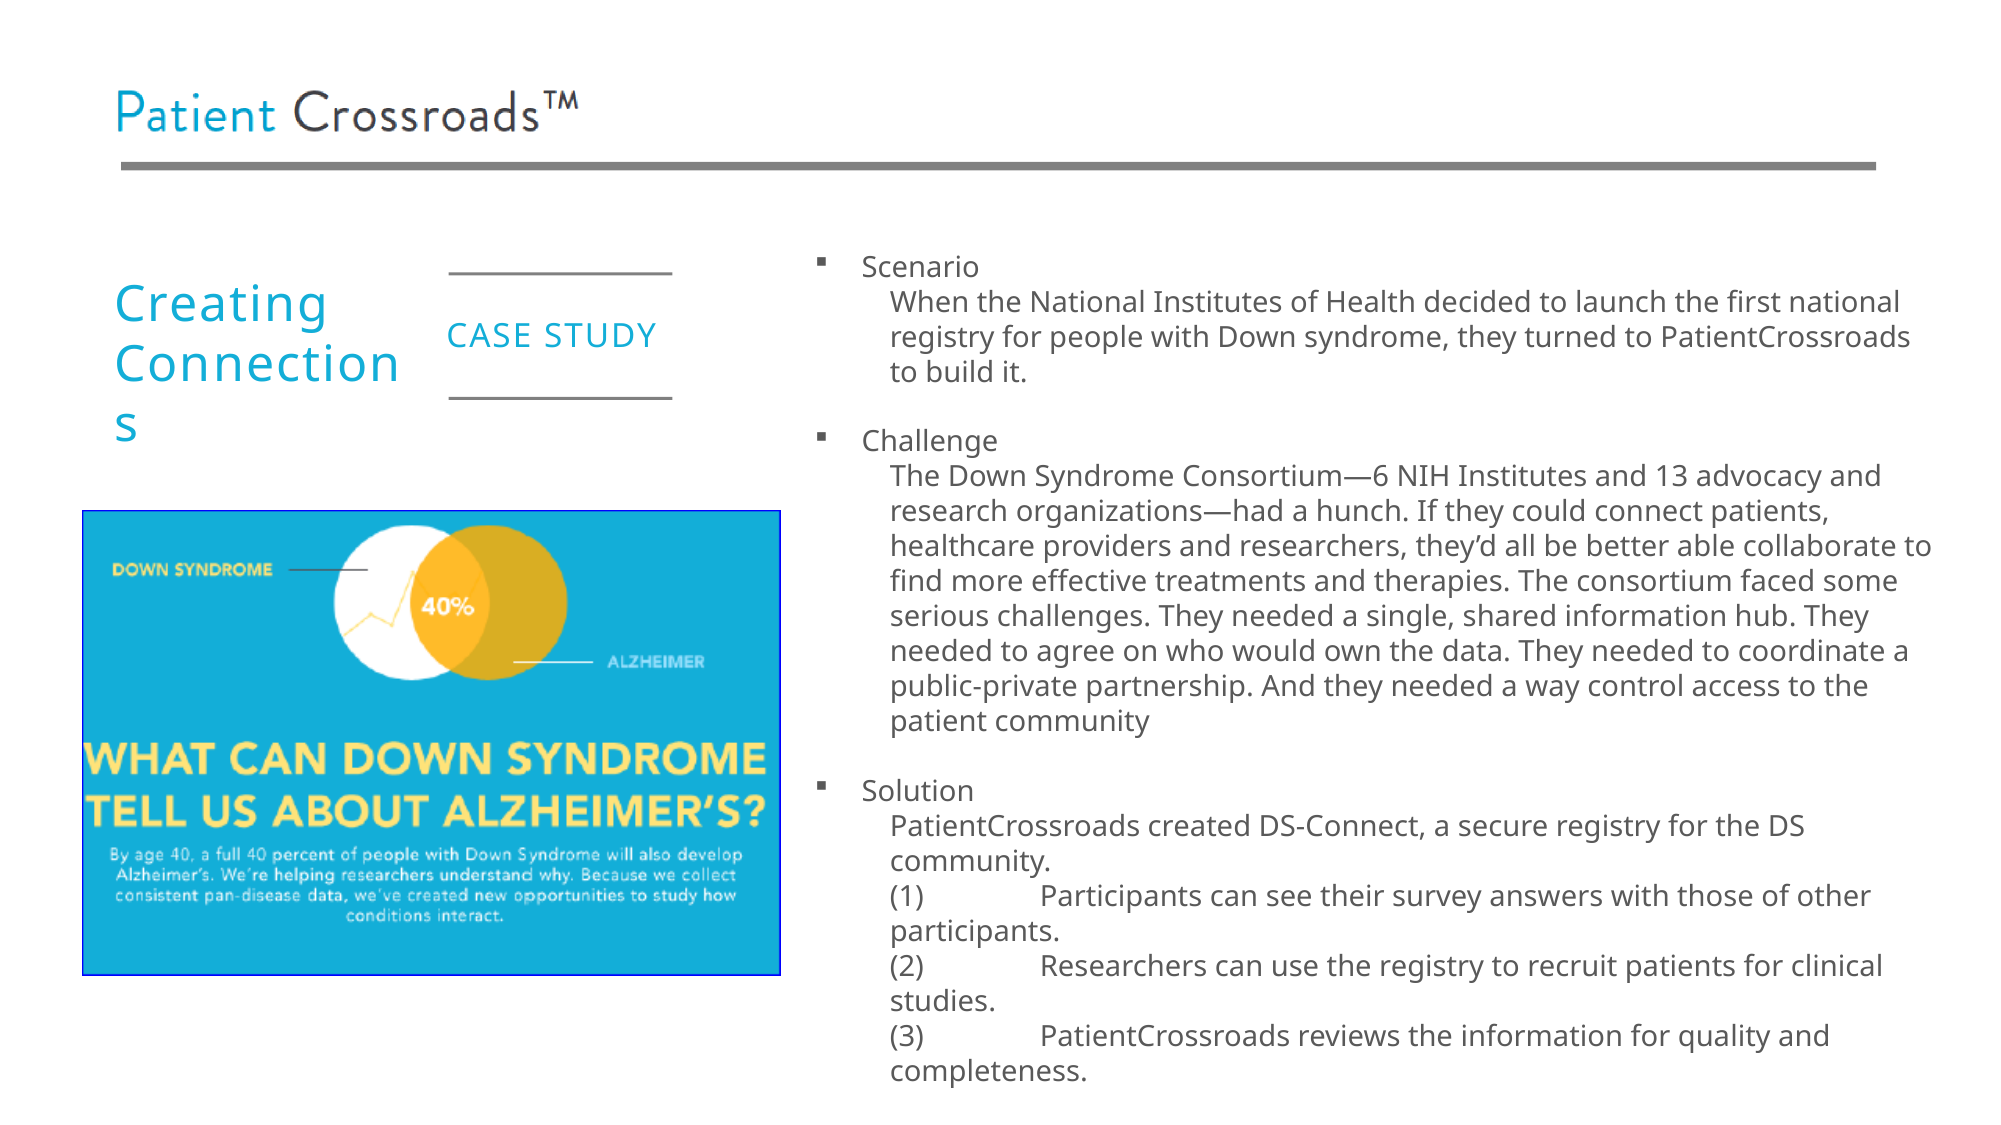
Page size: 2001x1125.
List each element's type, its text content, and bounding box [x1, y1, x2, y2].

text_box [119, 160, 1878, 172]
text_box CASE STUDY [432, 306, 720, 361]
text_box [447, 270, 674, 277]
picture [82, 509, 782, 977]
text_box [447, 395, 674, 402]
text_box Creating Connections [99, 263, 432, 459]
text_box Scenario When the National Institutes of Health decided to launch the first national registry for people with Down syndrome, they turned to PatientCrossroads to build it. Challenge The Down Syndrome Consortium—6 NIH Institutes and 13 advocacy and research organizations—had a hunch. If they could connect patients, healthcare providers and researchers, they’d all be better able collaborate to find more effective treatments and therapies. The consortium faced some serious challenges. They needed a single, shared information hub. They needed to agree on who would own the data. They needed to coordinate a public-private partnership. And they needed a way control access to the patient community Solution PatientCrossroads created DS-Connect, a secure registry for the DS community. (1) Participants can see their survey answers with those of other participants. (2) Researchers can use the registry to recruit patients for clinical studies. (3) PatientCrossroads reviews the information for quality and completeness. Results In December 2013, PatientCrossroads and the Down Syndrome Registry was awarded the NIH MERIT (Method to Extend Research in Time) Group Award The Down Syndrome Consortium is embarking on a community-wide marketing campaign to promote the registry. [800, 240, 1950, 1125]
picture [105, 82, 584, 136]
